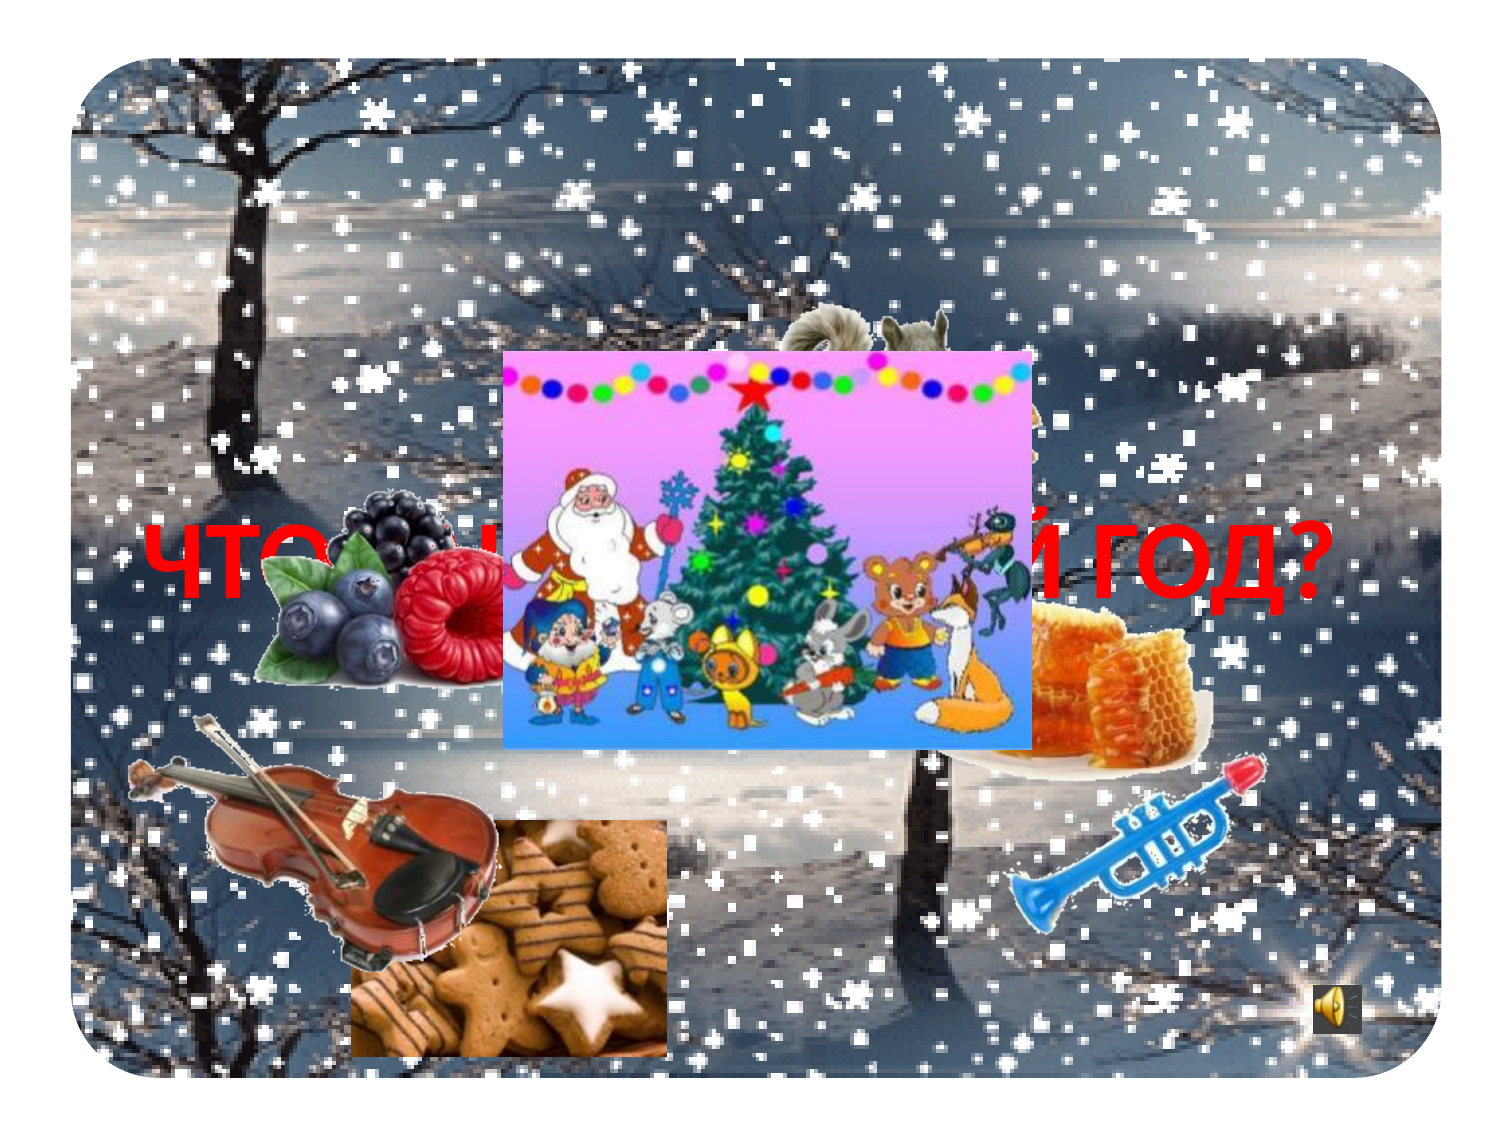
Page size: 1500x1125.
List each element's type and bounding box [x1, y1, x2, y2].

picture [70, 58, 1442, 1105]
